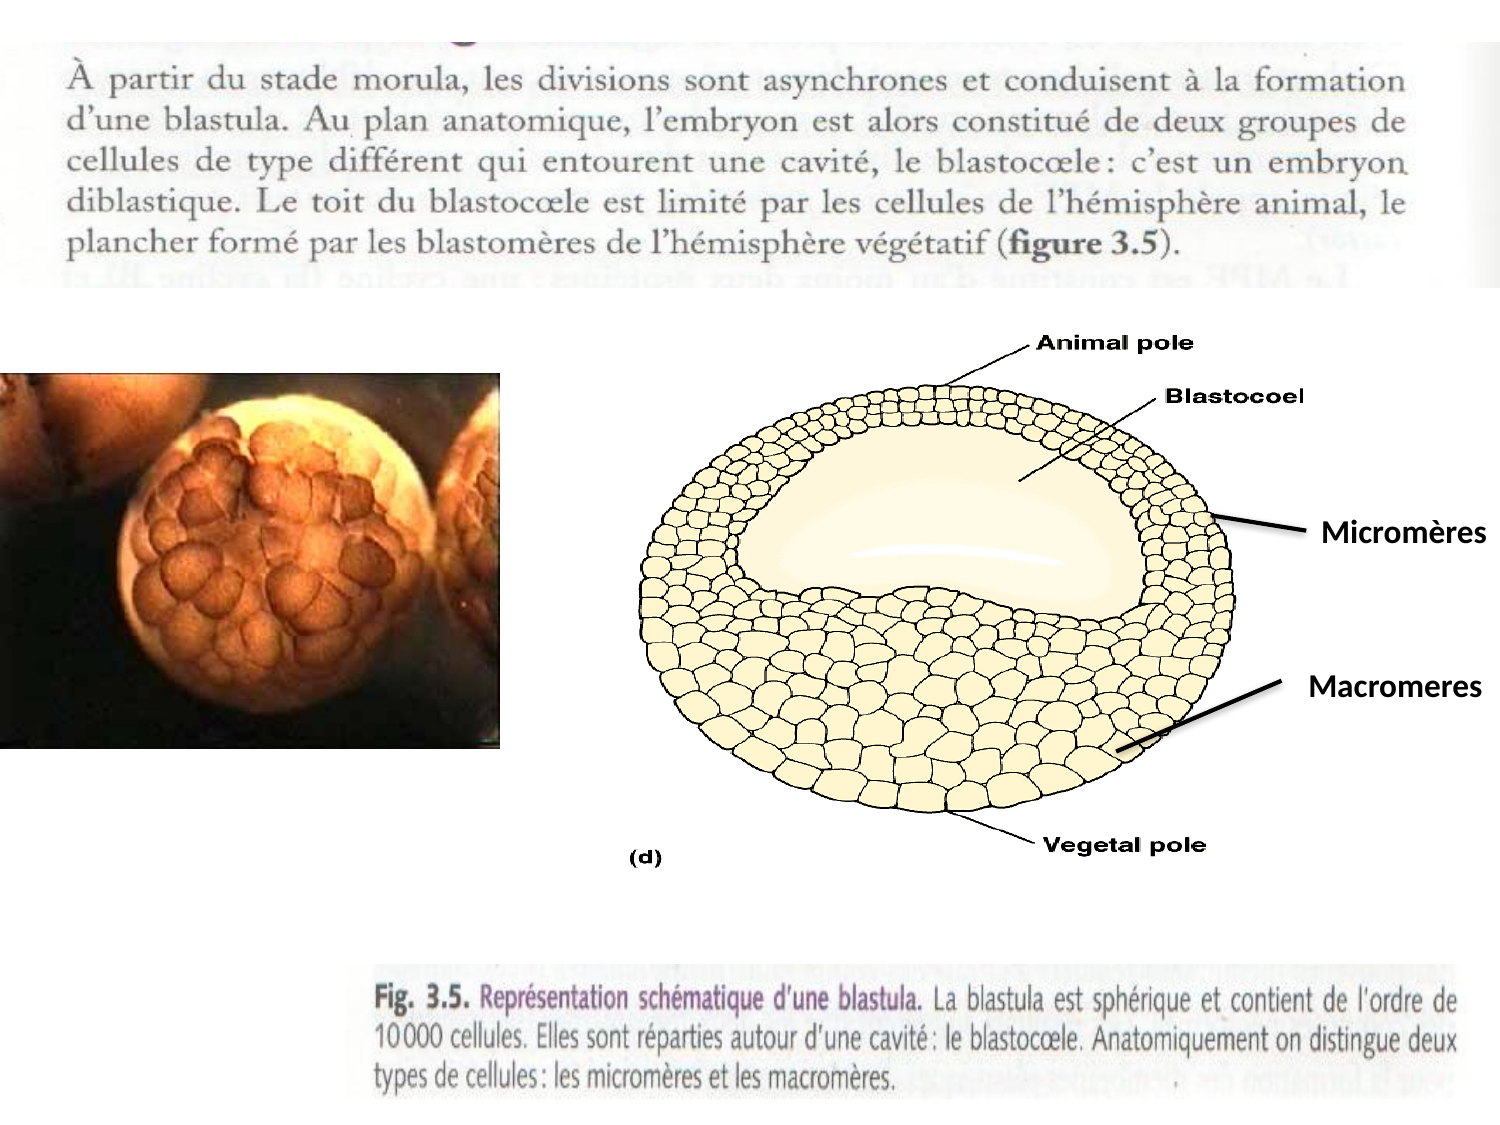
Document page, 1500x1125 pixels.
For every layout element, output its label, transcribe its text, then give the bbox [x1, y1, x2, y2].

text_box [1210, 515, 1306, 532]
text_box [1115, 680, 1282, 752]
picture [345, 963, 1500, 1100]
text_box Macromeres [1323, 656, 1500, 712]
picture [0, 373, 501, 749]
picture [0, 42, 1500, 289]
picture [619, 326, 1318, 870]
text_box Micromères [1323, 503, 1500, 558]
